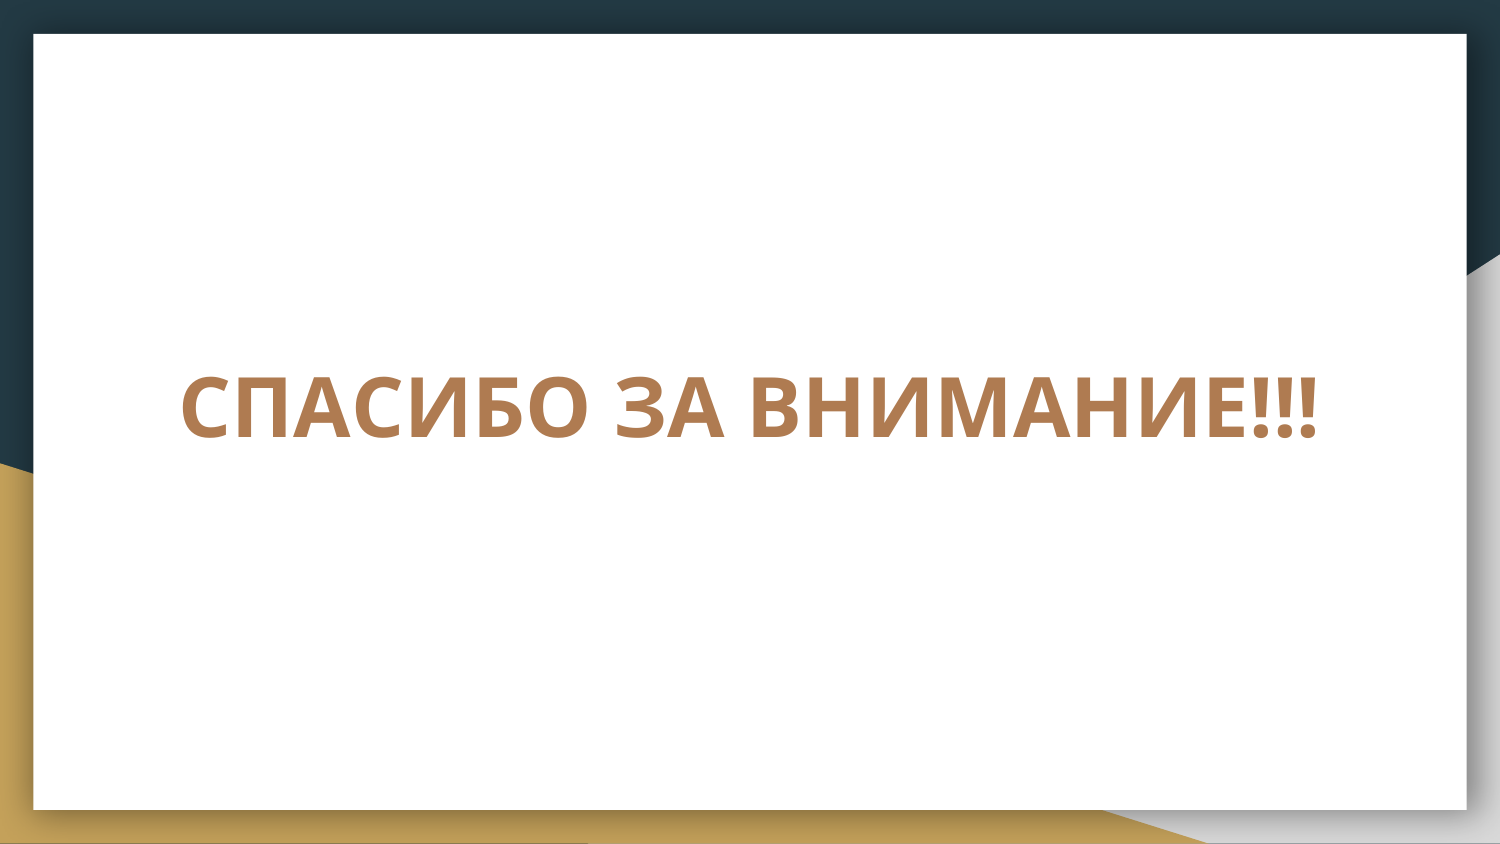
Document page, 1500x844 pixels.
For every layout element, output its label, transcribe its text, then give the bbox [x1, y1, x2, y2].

title СПАСИБО ЗА ВНИМАНИЕ!!! [134, 138, 1366, 592]
